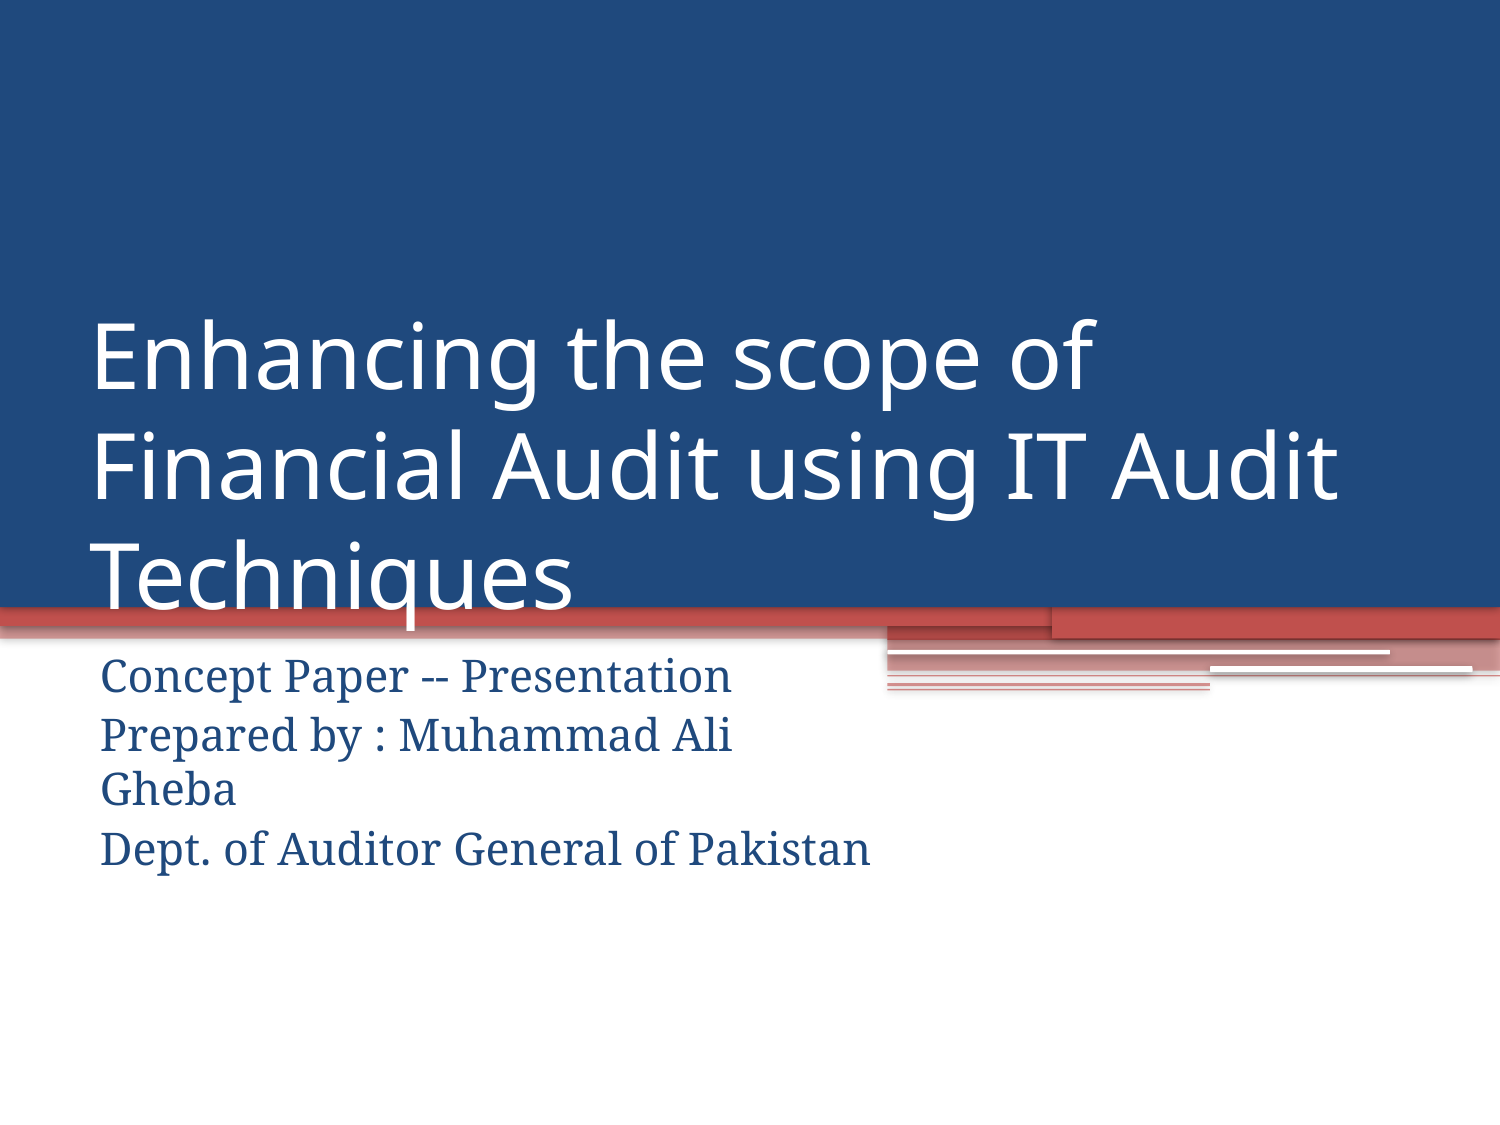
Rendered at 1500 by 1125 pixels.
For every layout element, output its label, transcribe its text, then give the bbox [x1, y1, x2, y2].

title Enhancing the scope of Financial Audit using IT Audit Techniques [75, 394, 1463, 636]
subtitle Concept Paper -- Presentation Prepared by : Muhammad Ali Gheba Dept. of Auditor General of Pakistan [75, 639, 888, 928]
